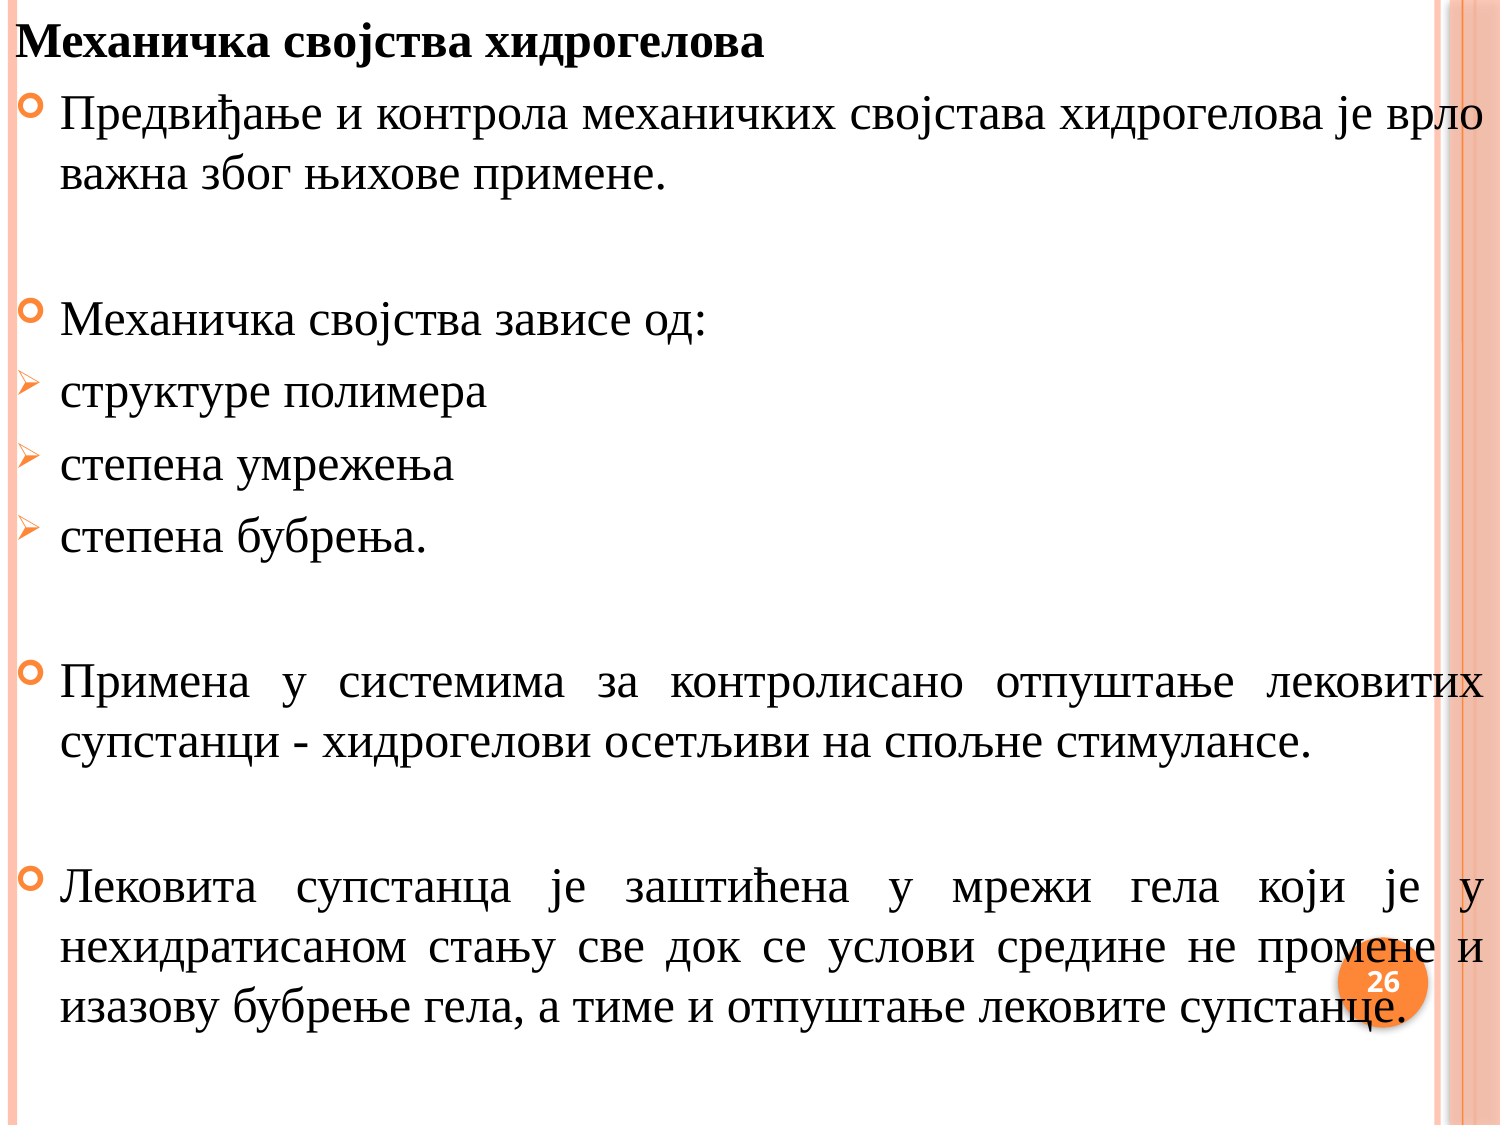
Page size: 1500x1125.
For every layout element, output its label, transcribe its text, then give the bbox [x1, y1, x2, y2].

slide_number 26 [1333, 940, 1434, 1026]
list Механичка својства хидрогелова Предвиђање и контрола механичких својстава хидрогелова је врло важна због њихове примене. Механичка својства зависе од: структуре полимера степена умрежења степена бубрења. Примена у системима за контролисано отпуштање лековитих супстанци - хидрогелови осетљиви на спољне стимулансе. Лековита супстанца је заштићена у мрежи гела који је у нехидратисаном стању све док се услови средине не промене и изазову бубрење гела, а тиме и отпуштање лековите супстанце. [0, 0, 1500, 1125]
